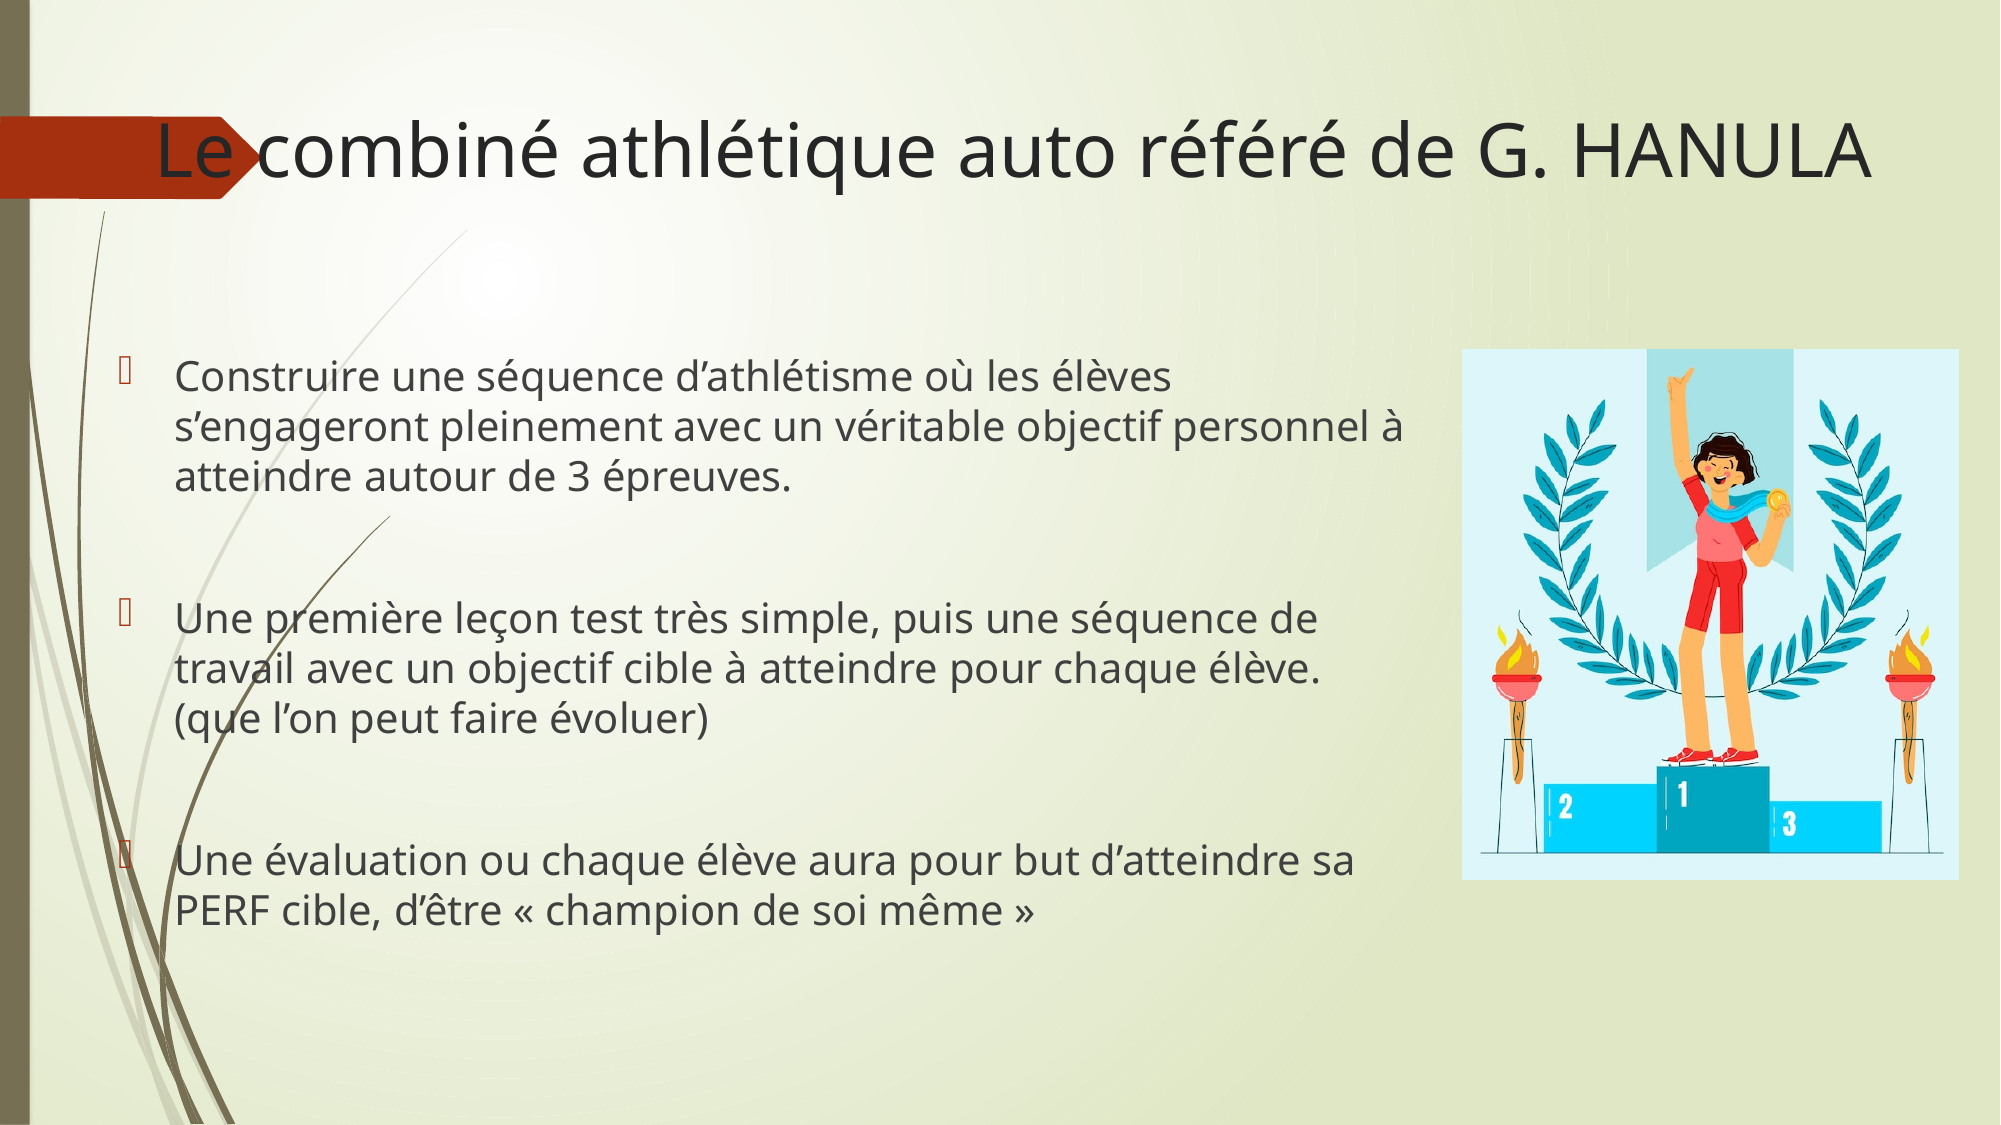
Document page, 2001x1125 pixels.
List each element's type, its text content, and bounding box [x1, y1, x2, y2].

title Le combiné athlétique auto référé de G. HANULA [154, 102, 1968, 253]
picture [1462, 349, 1960, 880]
list Construire une séquence d’athlétisme où les élèves s’engageront pleinement avec un véritable objectif personnel à atteindre autour de 3 épreuves. Une première leçon test très simple, puis une séquence de travail avec un objectif cible à atteindre pour chaque élève. (que l’on peut faire évoluer) Une évaluation ou chaque élève aura pour but d’atteindre sa PERF cible, d’être « champion de soi même » [118, 350, 1407, 1079]
